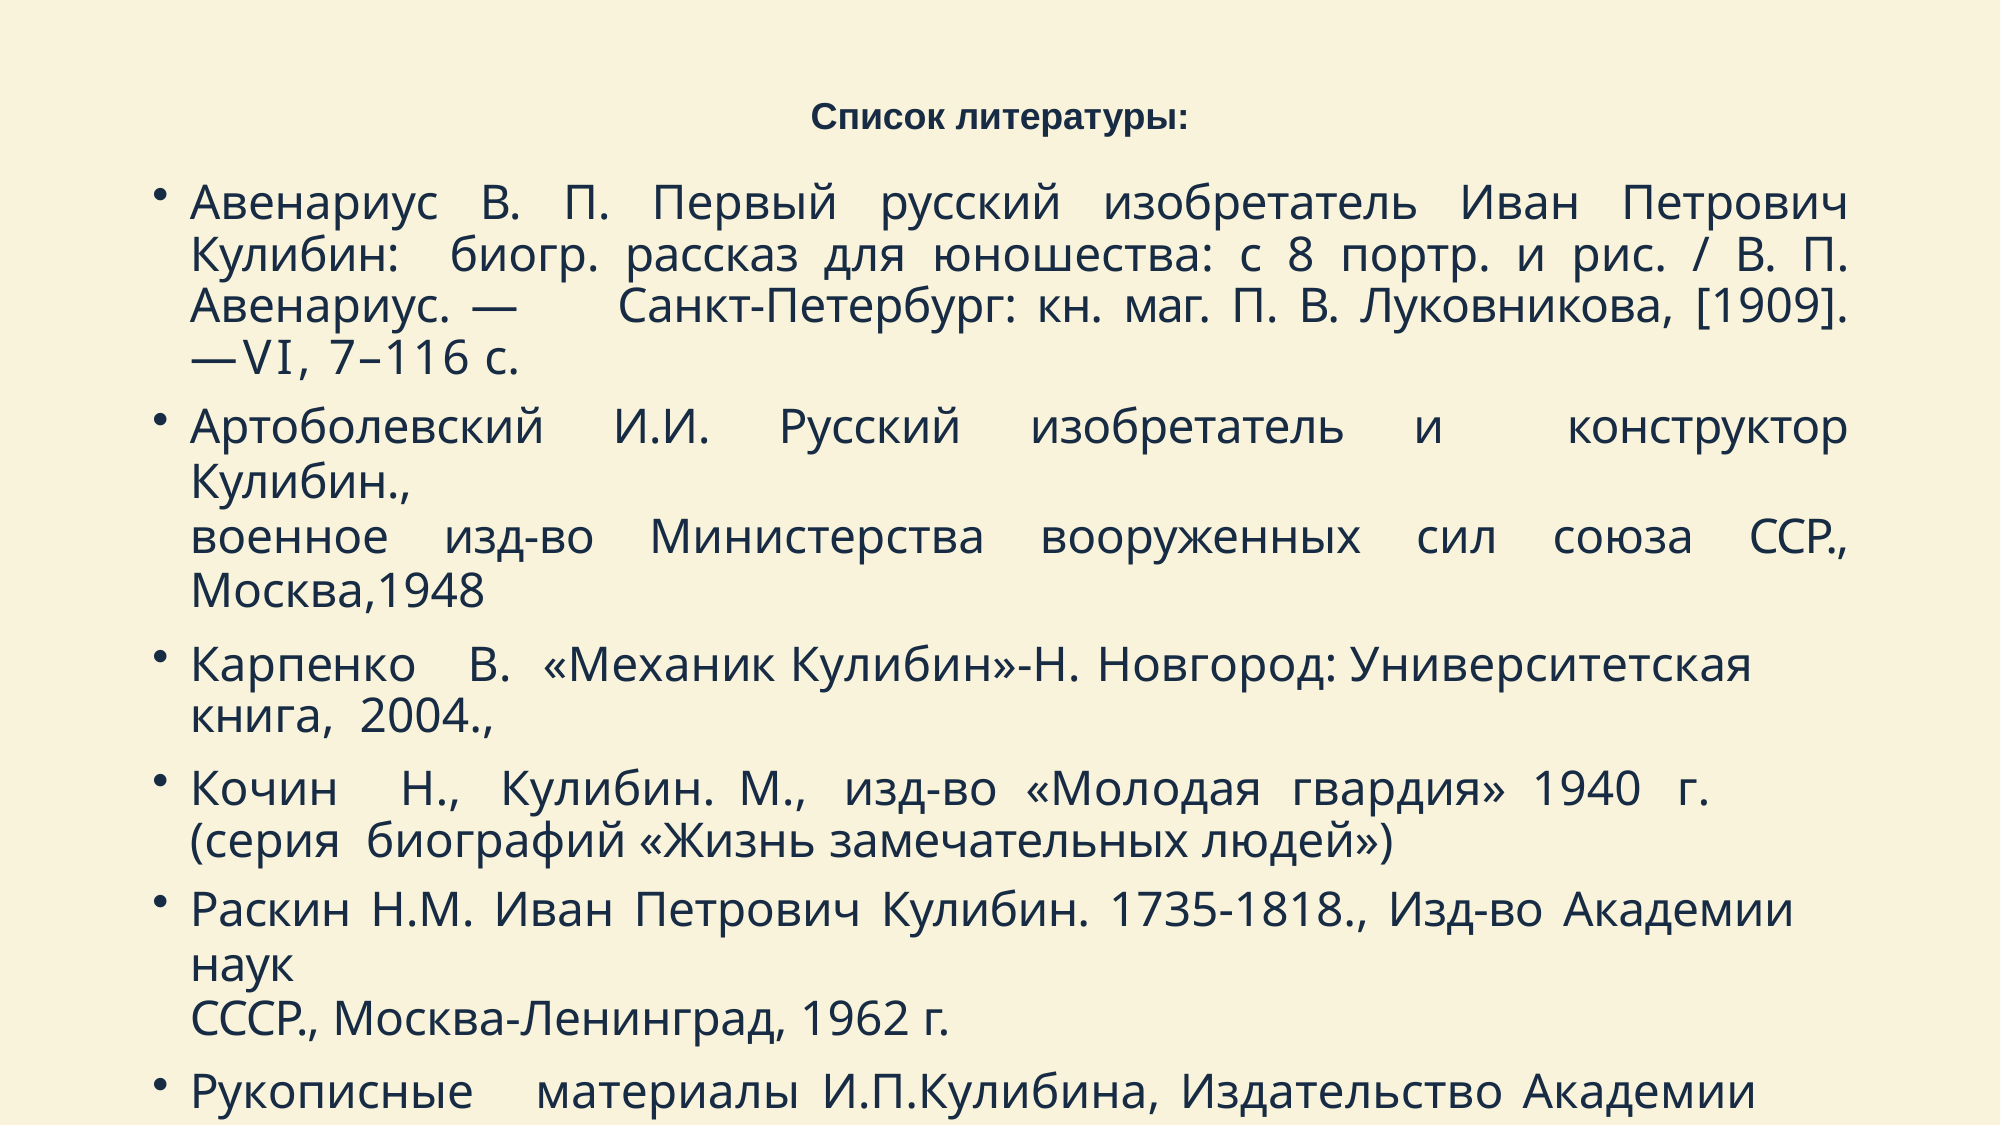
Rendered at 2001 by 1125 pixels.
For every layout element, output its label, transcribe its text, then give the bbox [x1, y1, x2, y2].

text_box Список литературы: Авенариус В. П. Первый русский изобретатель Иван Петрович Кулибин: биогр. рассказ для юношества: с 8 портр. и рис. / В. П. Авенариус. — Санкт-Петербург: кн. маг. П. В. Луковникова, [1909]. —VI, 7–116 с. Артоболевский И.И. Русский изобретатель и конструктор Кулибин., военное изд-во Министерства вооруженных сил союза ССР., Москва,1948 Карпенко В. «Механик Кулибин»-Н. Новгород: Университетская книга, 2004., Кочин Н., Кулибин. М., изд-во «Молодая гвардия» 1940 г. (серия биографий «Жизнь замечательных людей») Раскин Н.М. Иван Петрович Кулибин. 1735-1818., Изд-во Академии наук СССР., Москва-Ленинград, 1962 г. Рукописные материалы И.П.Кулибина, Издательство Академии Наук СССР, Москва., 1953 г [150, 65, 1850, 1125]
